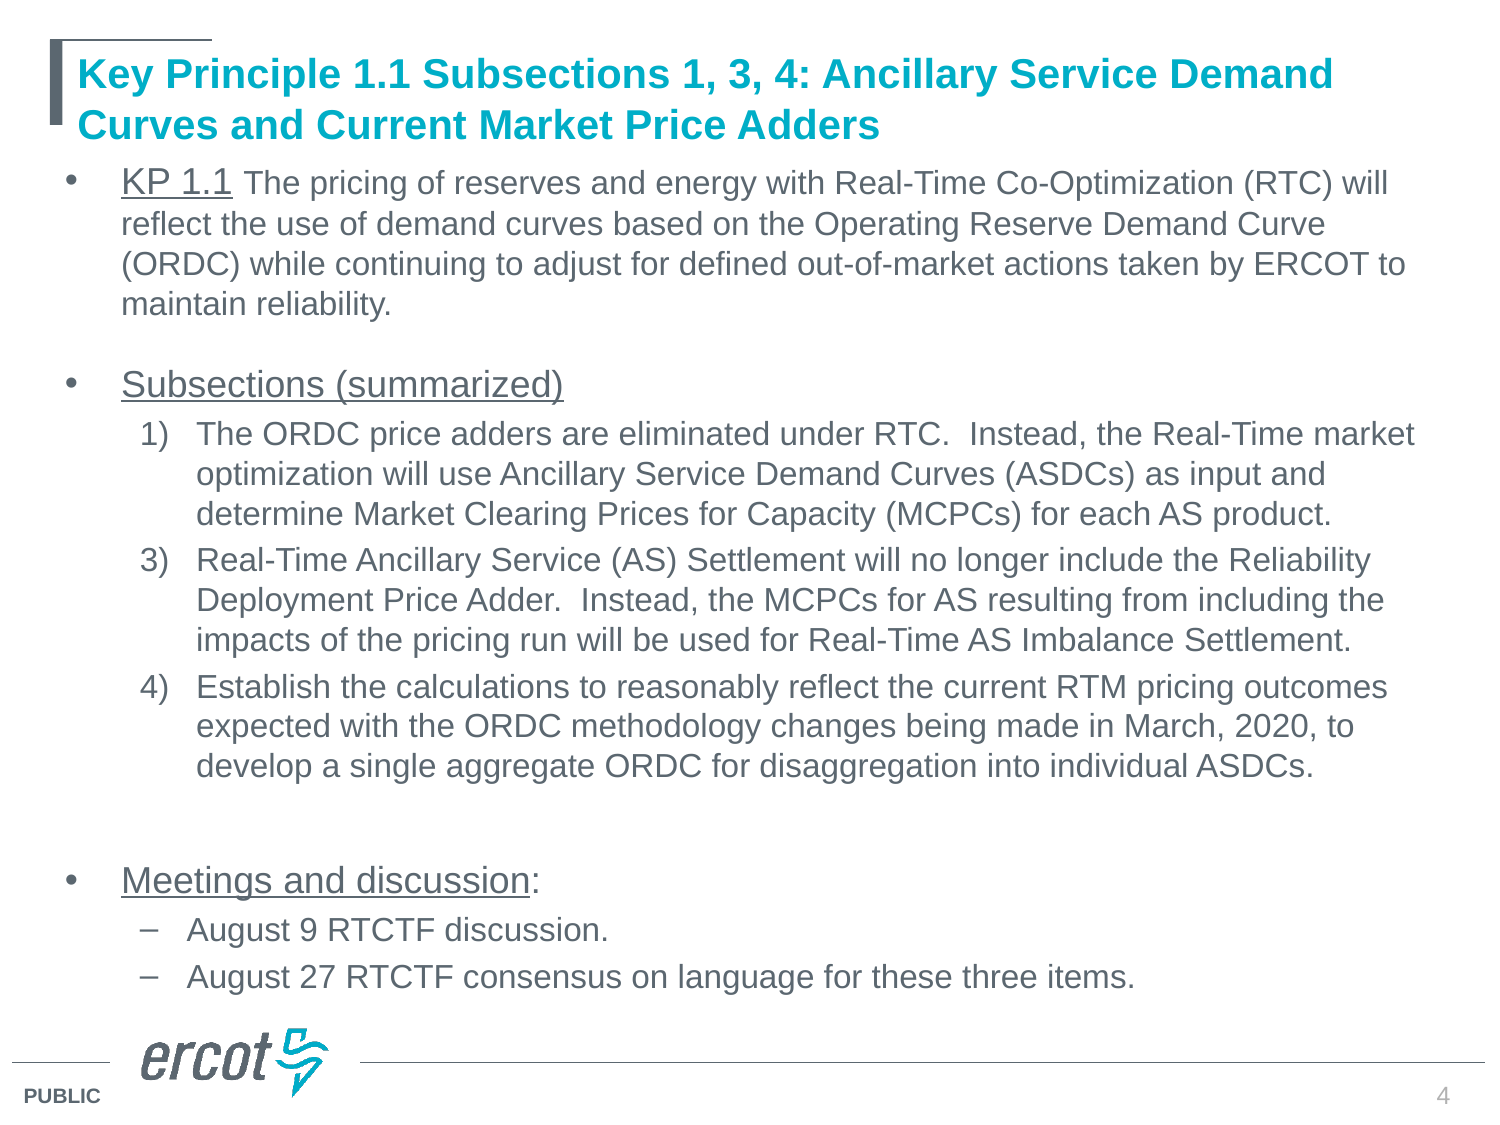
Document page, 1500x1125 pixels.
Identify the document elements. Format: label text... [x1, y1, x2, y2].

slide_number 4 [1400, 1076, 1488, 1113]
picture [137, 1038, 332, 1100]
list KP 1.1 The pricing of reserves and energy with Real-Time Co-Optimization (RTC) will reflect the use of demand curves based on the Operating Reserve Demand Curve (ORDC) while continuing to adjust for defined out-of-market actions taken by ERCOT to maintain reliability. Subsections (summarized) The ORDC price adders are eliminated under RTC. Instead, the Real-Time market optimization will use Ancillary Service Demand Curves (ASDCs) as input and determine Market Clearing Prices for Capacity (MCPCs) for each AS product. Real-Time Ancillary Service (AS) Settlement will no longer include the Reliability Deployment Price Adder. Instead, the MCPCs for AS resulting from including the impacts of the pricing run will be used for Real-Time AS Imbalance Settlement. Establish the calculations to reasonably reflect the current RTM pricing outcomes expected with the ORDC methodology changes being made in March, 2020, to develop a single aggregate ORDC for disaggregation into individual ASDCs. Meetings and discussion: August 9 RTCTF discussion. August 27 RTCTF consensus on language for these three items. [50, 149, 1450, 1038]
title Key Principle 1.1 Subsections 1, 3, 4: Ancillary Service Demand Curves and Current Market Price Adders [62, 39, 1450, 149]
